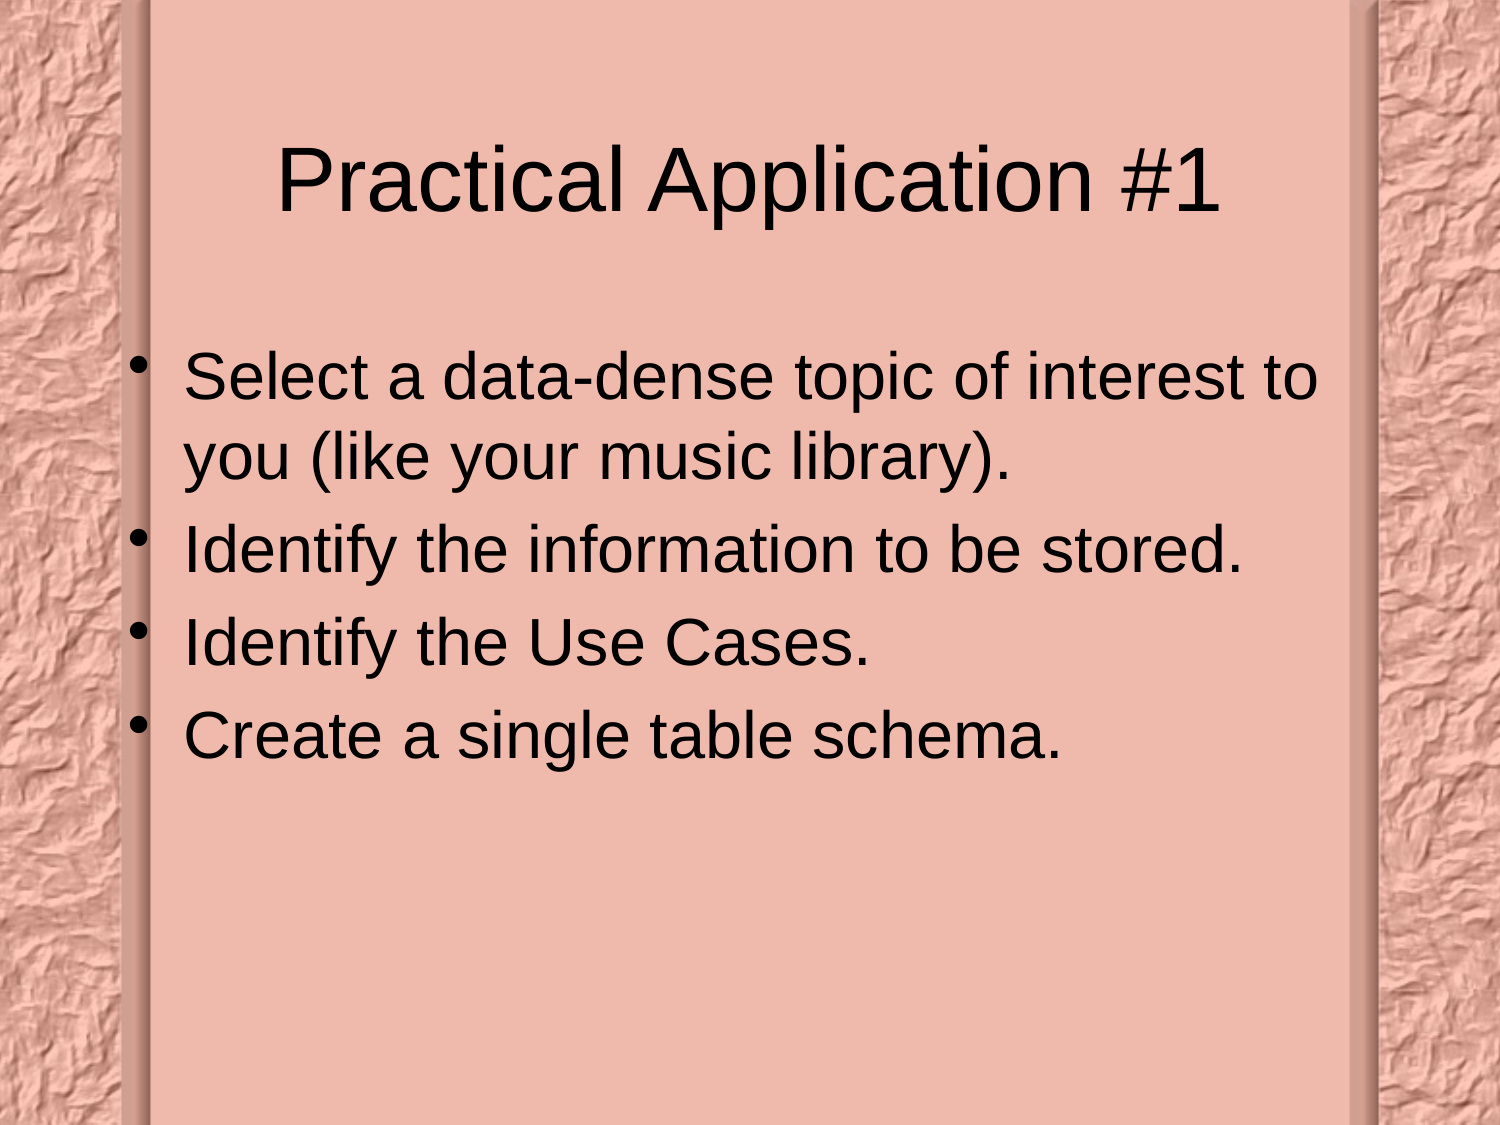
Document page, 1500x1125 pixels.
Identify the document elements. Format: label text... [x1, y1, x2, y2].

list Select a data-dense topic of interest to you (like your music library). Identify the information to be stored. Identify the Use Cases. Create a single table schema. [112, 324, 1388, 1001]
picture [0, 0, 1500, 1125]
title Practical Application #1 [112, 87, 1388, 263]
